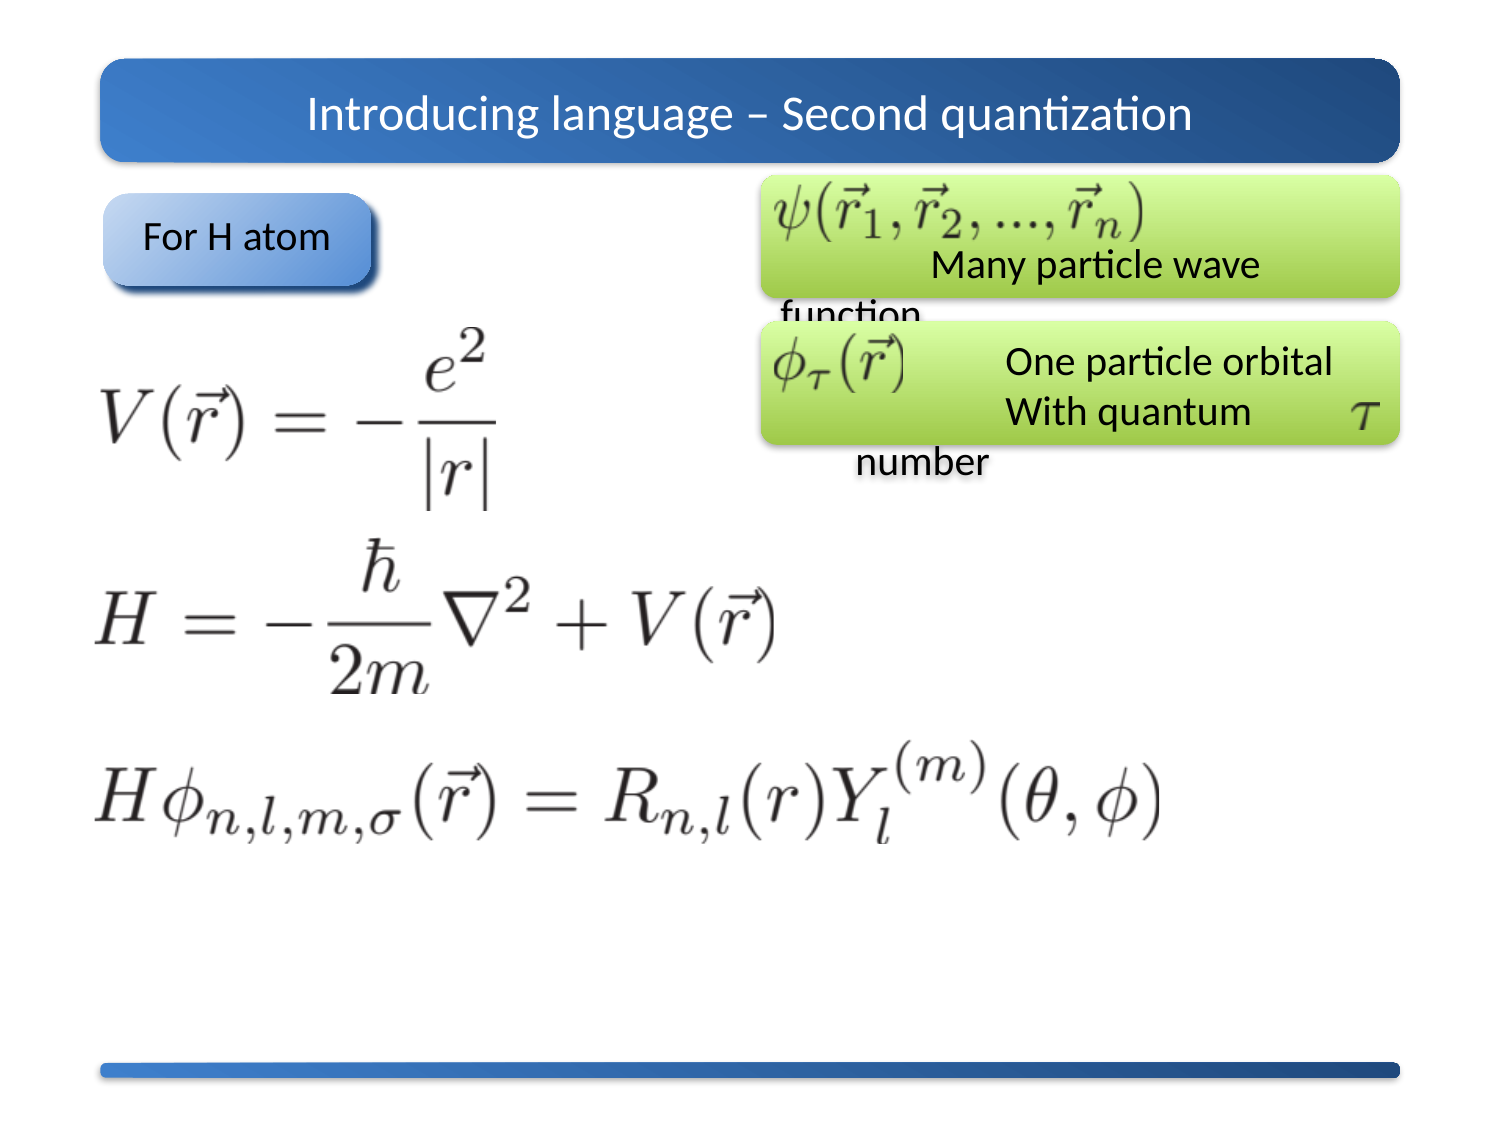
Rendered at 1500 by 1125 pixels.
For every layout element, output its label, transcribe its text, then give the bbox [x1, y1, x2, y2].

picture [94, 739, 1160, 844]
text_box Introducing language – Second quantization [99, 58, 1401, 164]
text_box [99, 1062, 1401, 1079]
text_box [760, 174, 1400, 299]
text_box For H atom [102, 192, 372, 287]
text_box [760, 321, 1400, 446]
picture [100, 326, 497, 511]
picture [94, 536, 775, 694]
